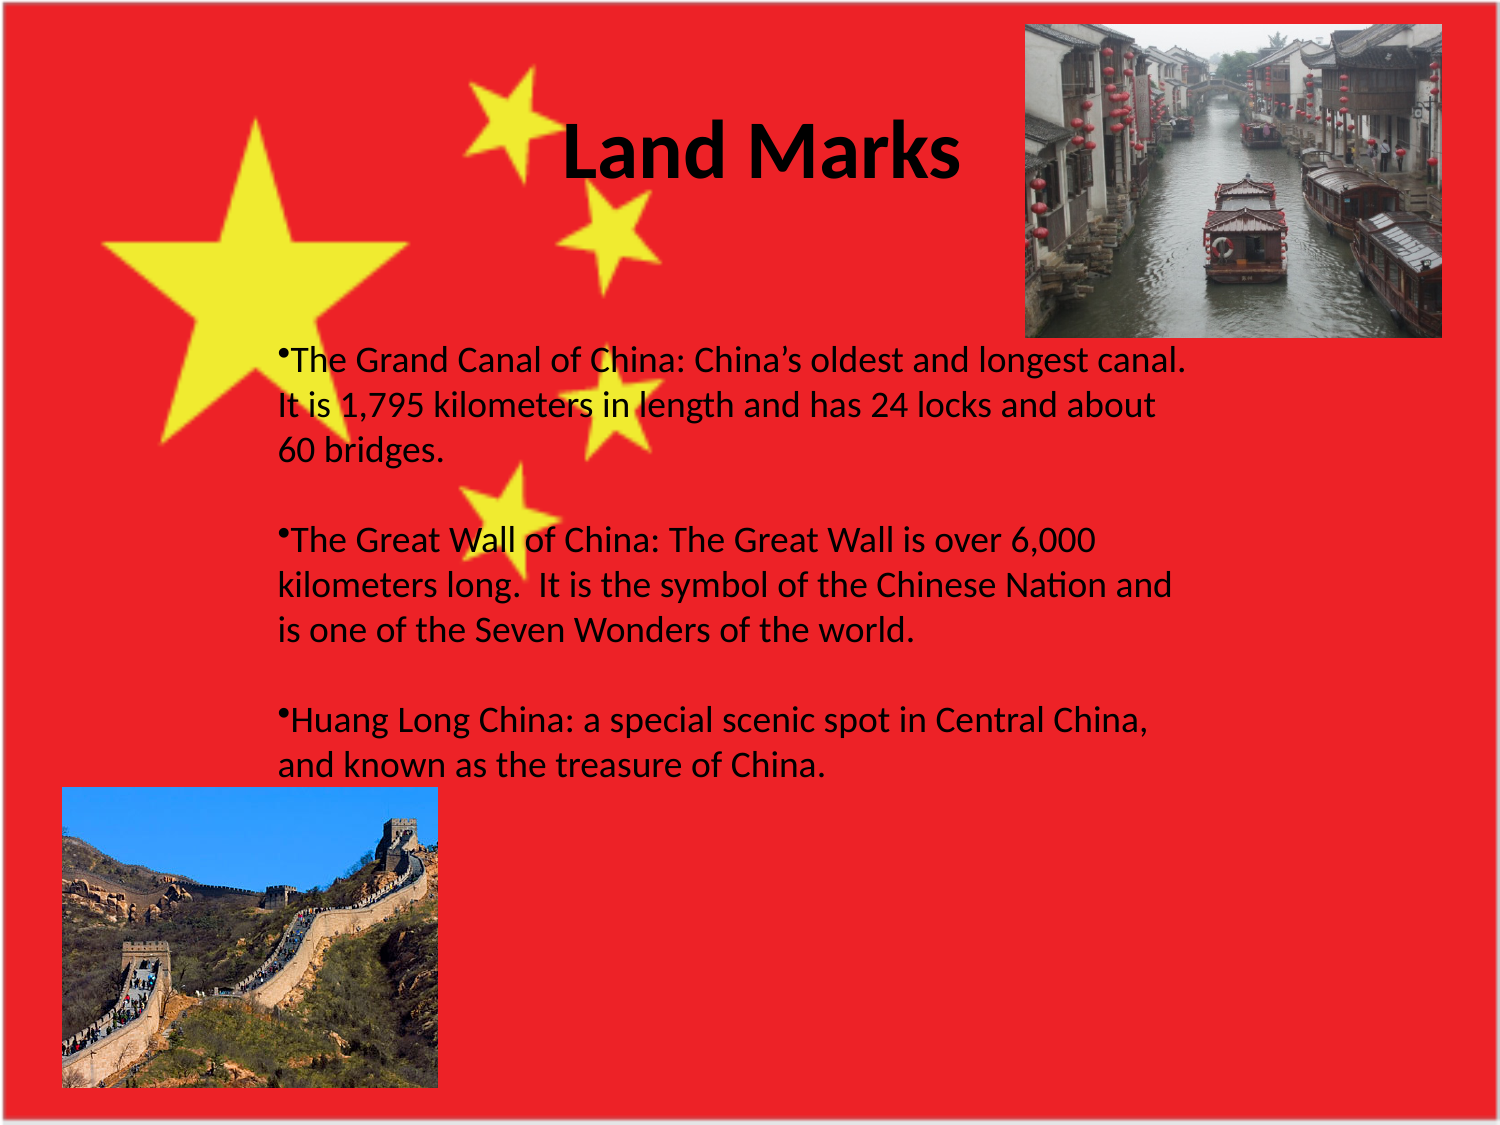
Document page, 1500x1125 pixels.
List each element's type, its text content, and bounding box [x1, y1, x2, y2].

picture [0, 0, 1500, 1125]
text_box Land Marks [462, 87, 1019, 203]
text_box The Grand Canal of China: China’s oldest and longest canal. It is 1,795 kilometers in length and has 24 locks and about 60 bridges. The Great Wall of China: The Great Wall is over 6,000 kilometers long. It is the symbol of the Chinese Nation and is one of the Seven Wonders of the world. Huang Long China: a special scenic spot in Central China, and known as the treasure of China. [262, 327, 1213, 793]
